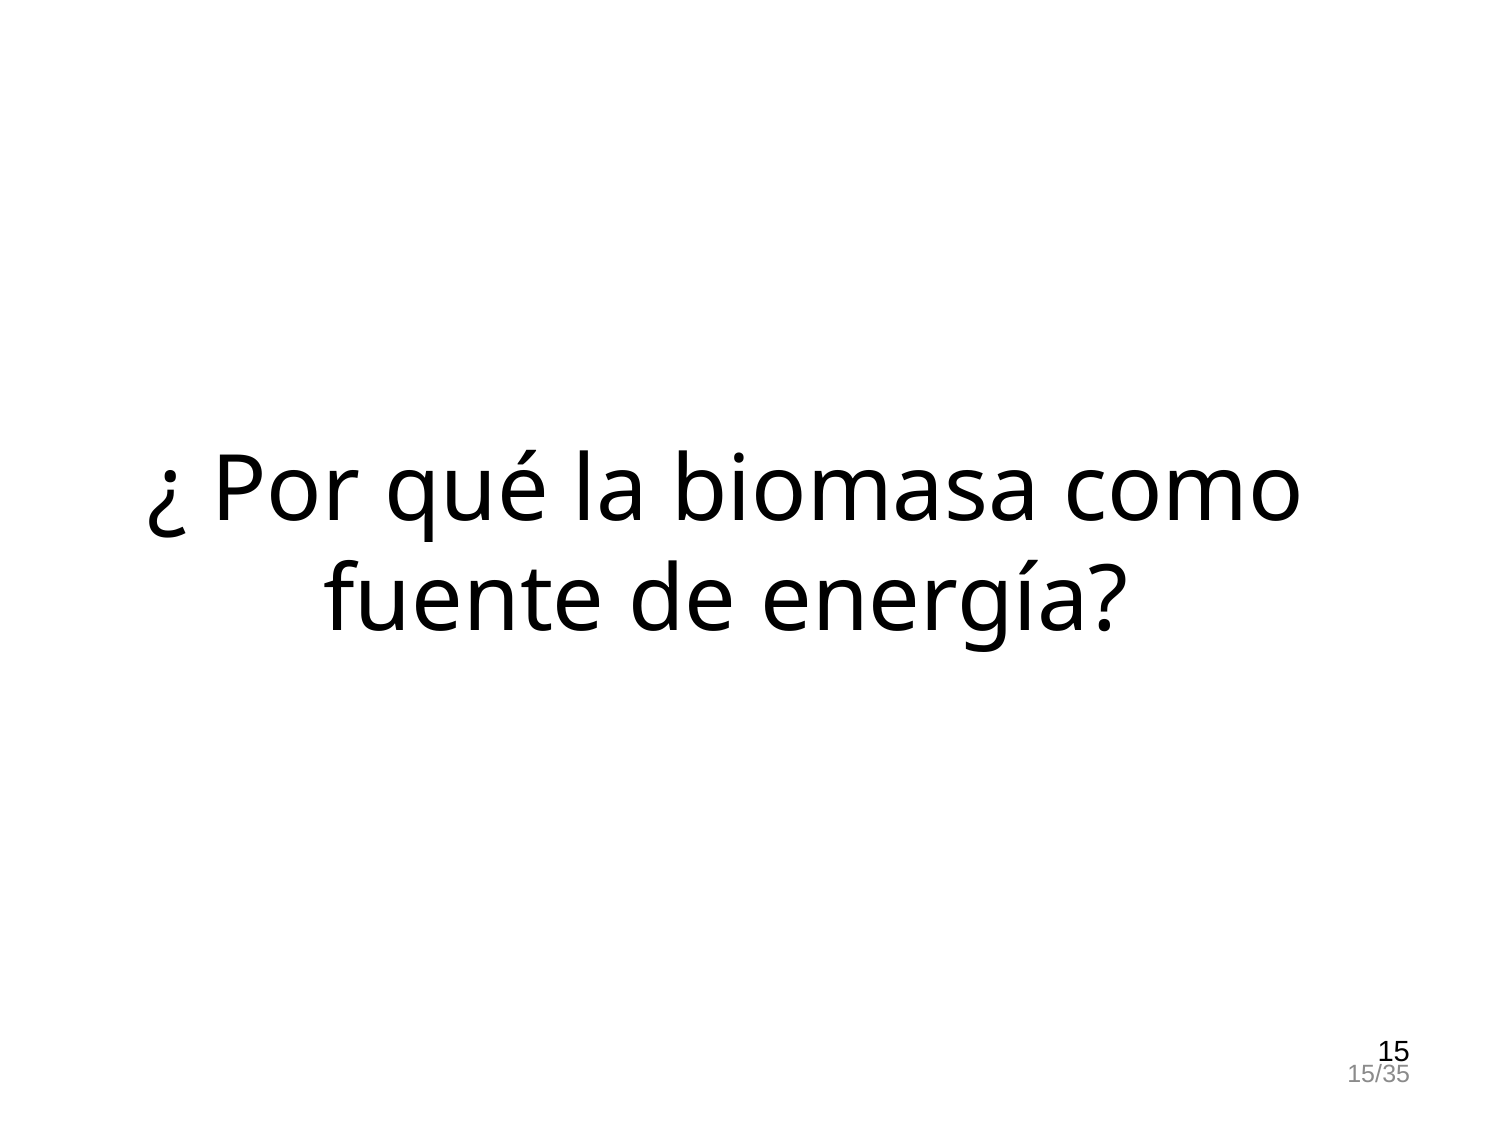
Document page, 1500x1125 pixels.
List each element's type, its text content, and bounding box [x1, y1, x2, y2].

slide_number 15 [1074, 1024, 1426, 1103]
text_box ¿ Por qué la biomasa como fuente de energía? [105, 421, 1348, 657]
